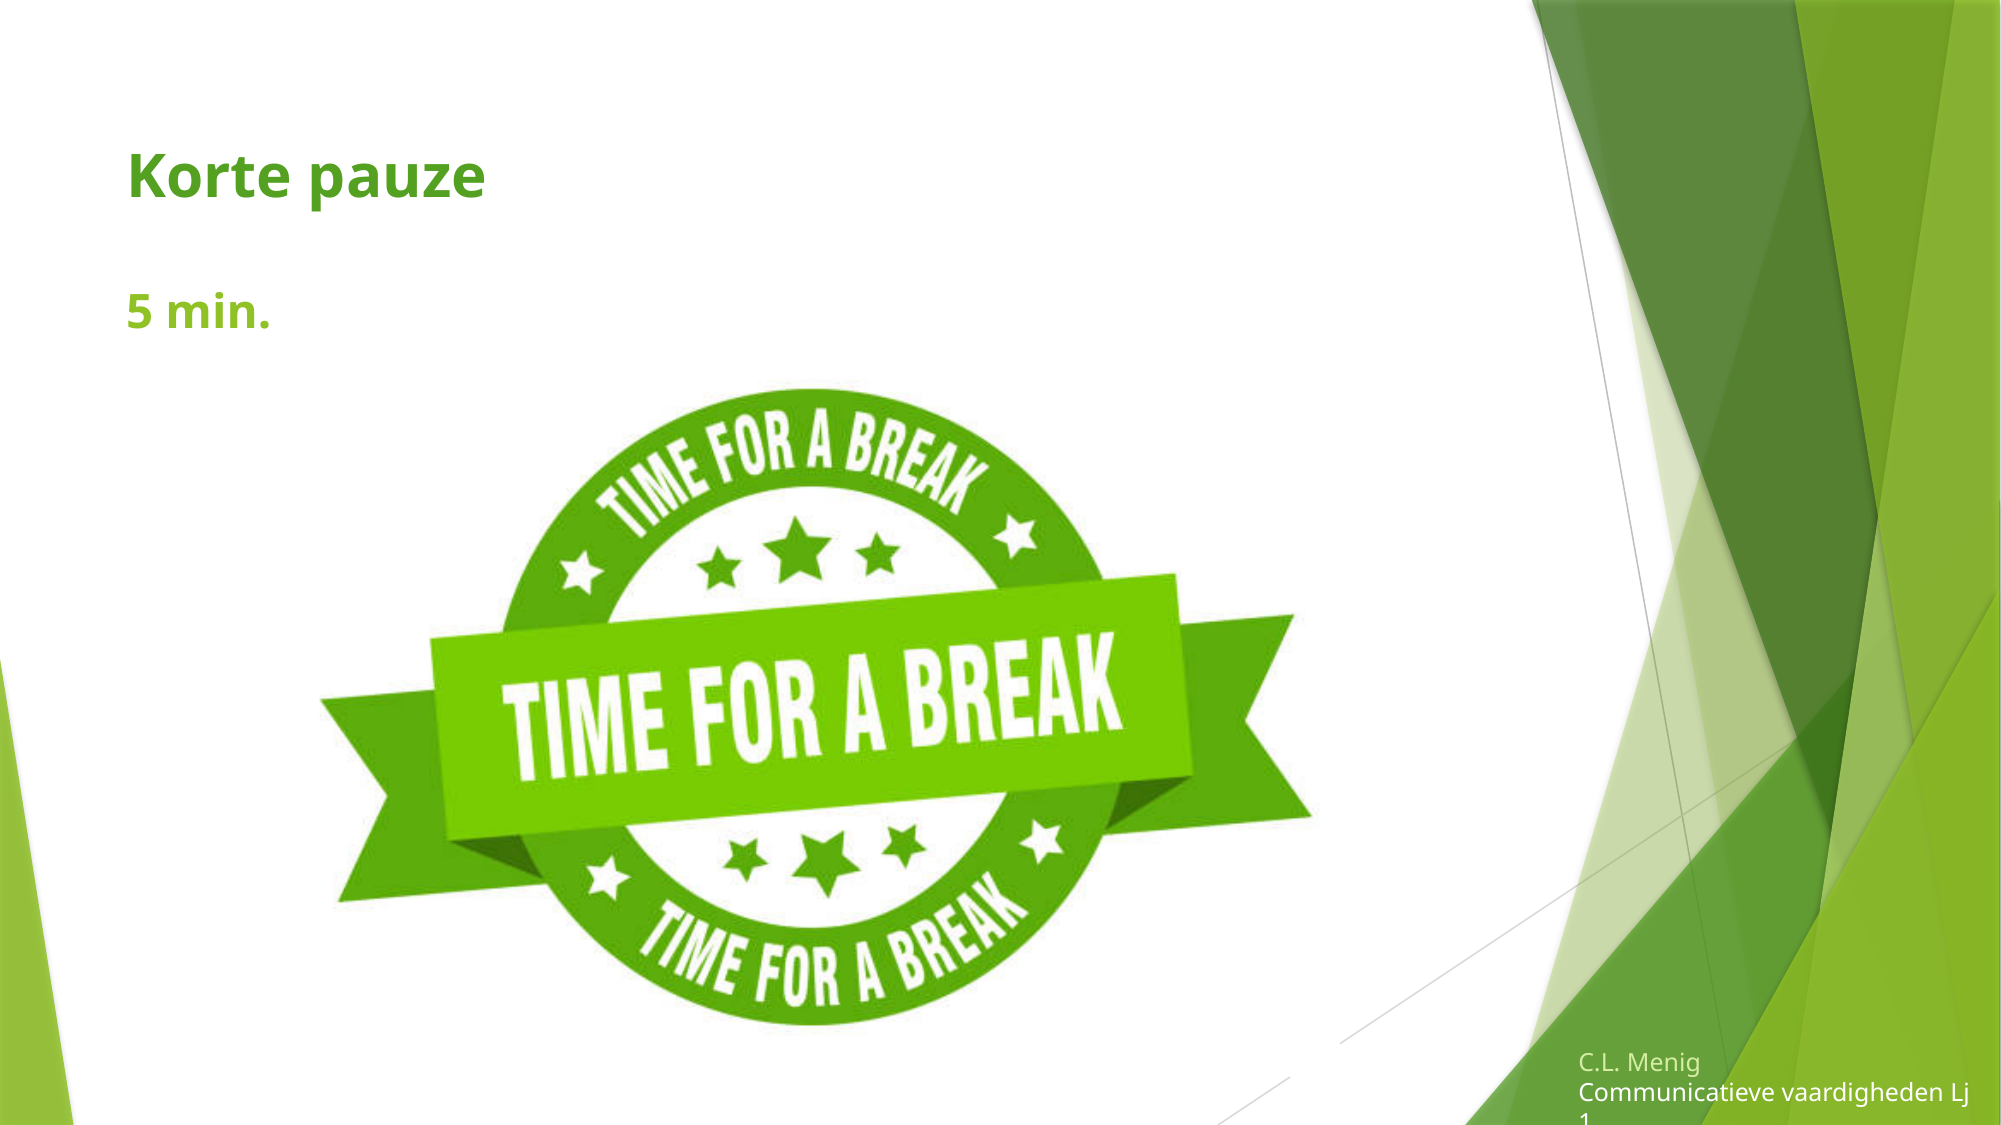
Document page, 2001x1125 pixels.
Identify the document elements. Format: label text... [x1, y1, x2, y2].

text_box C.L. Menig Communicatieve vaardigheden Lj 1 [1563, 1038, 2000, 1125]
picture [292, 337, 1340, 1078]
text_box Korte pauze 5 min. [111, 129, 1522, 347]
